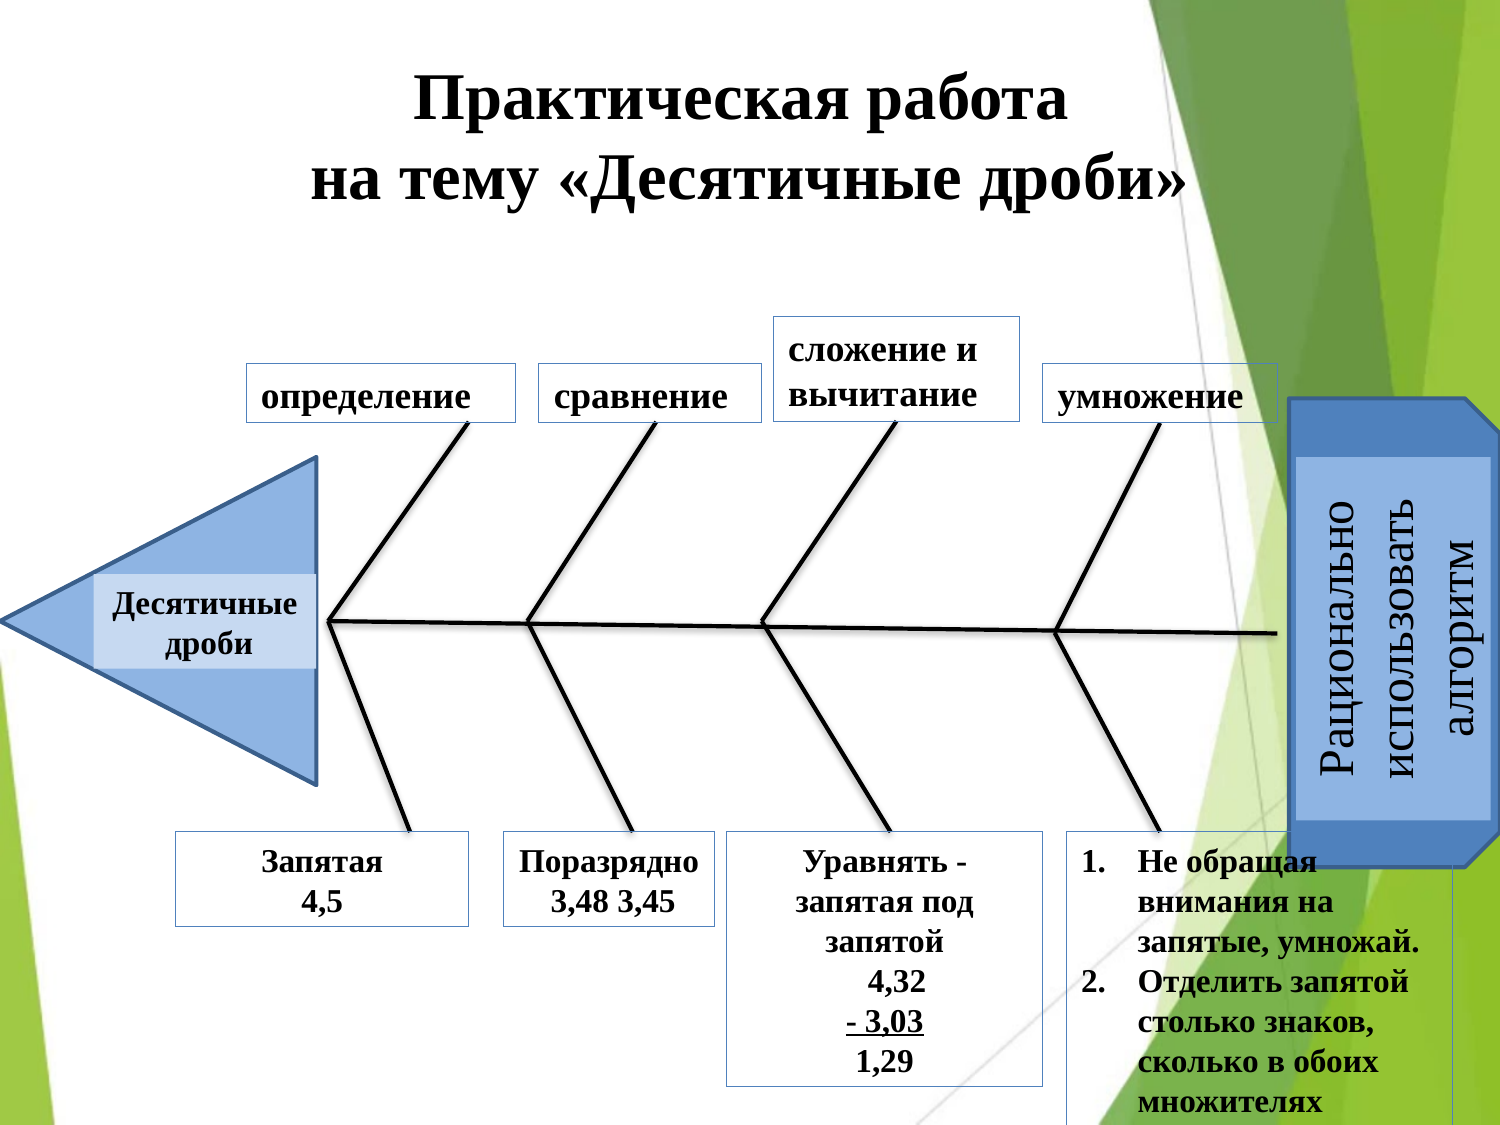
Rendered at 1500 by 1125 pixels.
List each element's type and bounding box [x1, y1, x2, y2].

text_box [720, 661, 932, 792]
picture [0, 0, 1500, 1125]
text_box [1002, 475, 1213, 582]
text_box [729, 454, 929, 590]
text_box [263, 685, 469, 768]
text_box [1007, 679, 1208, 786]
text_box [298, 450, 499, 592]
text_box [327, 620, 1278, 634]
text_box [491, 456, 692, 587]
text_box [474, 673, 686, 780]
